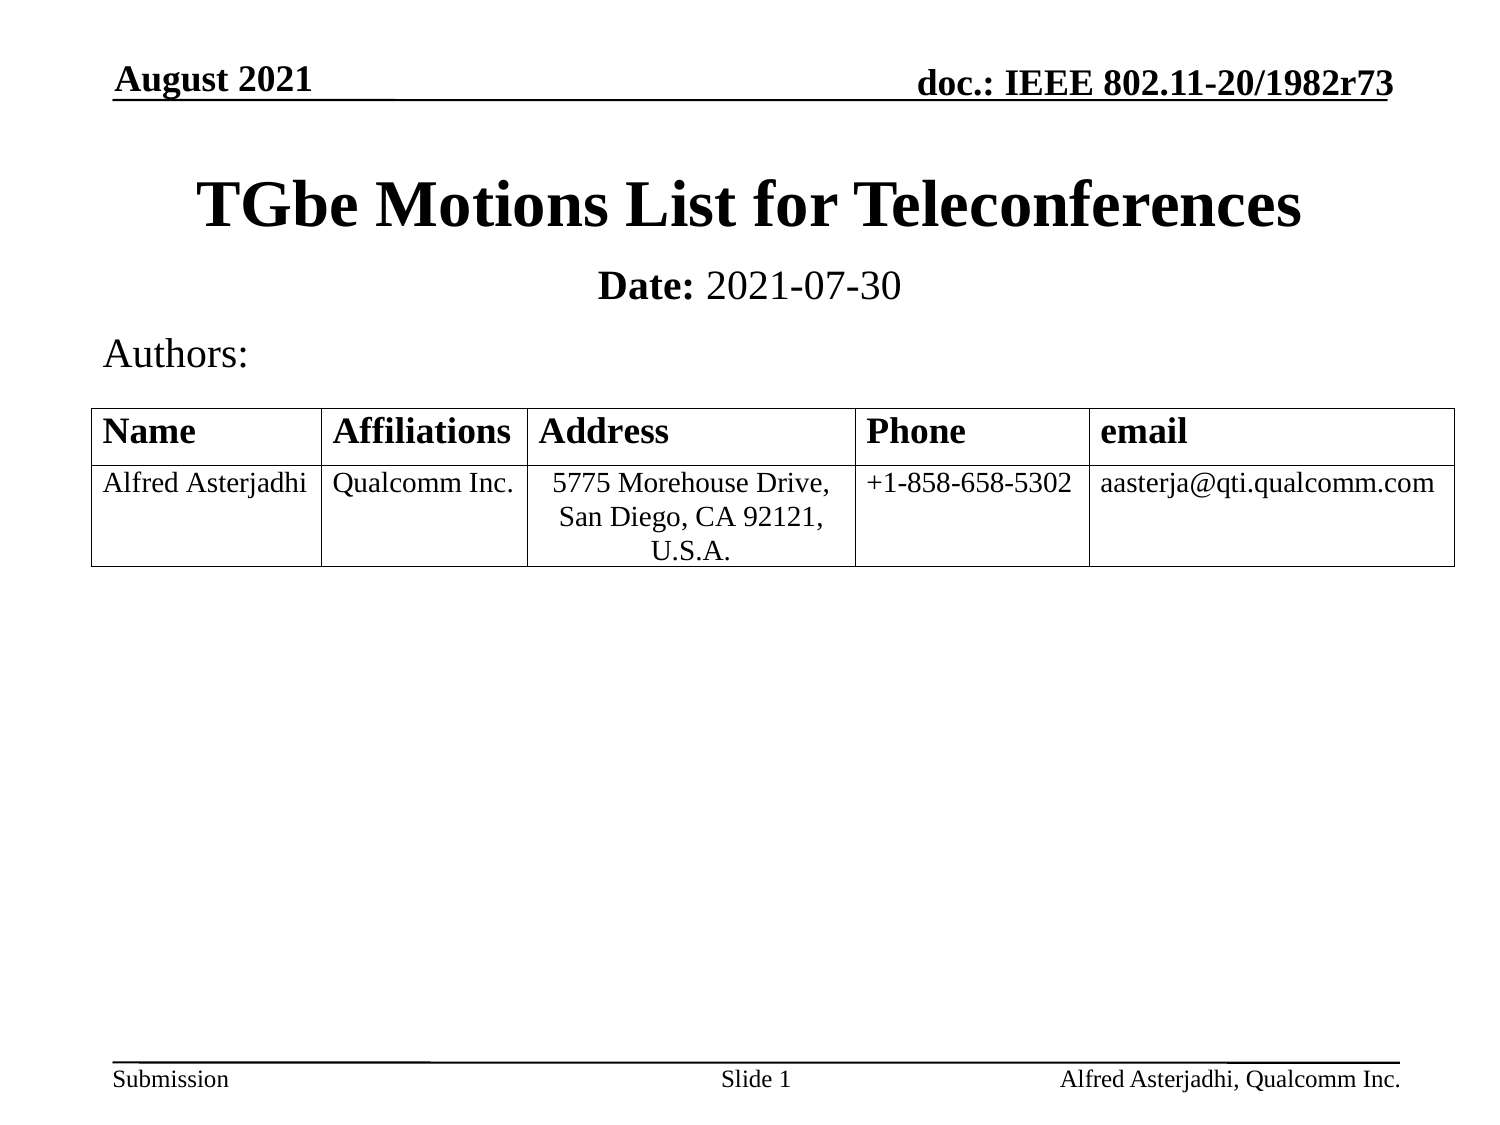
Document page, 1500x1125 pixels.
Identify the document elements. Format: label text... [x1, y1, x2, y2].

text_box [75, 407, 1477, 819]
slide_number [114, 54, 493, 100]
title TGbe Motions List for Teleconferences [112, 112, 1388, 249]
footer Alfred Asterjadhi, Qualcomm Inc. [902, 1061, 1402, 1093]
text_box Authors: [87, 318, 325, 381]
slide_number Slide 1 [712, 1061, 800, 1123]
list Date: 2021-07-30 [112, 249, 1388, 316]
